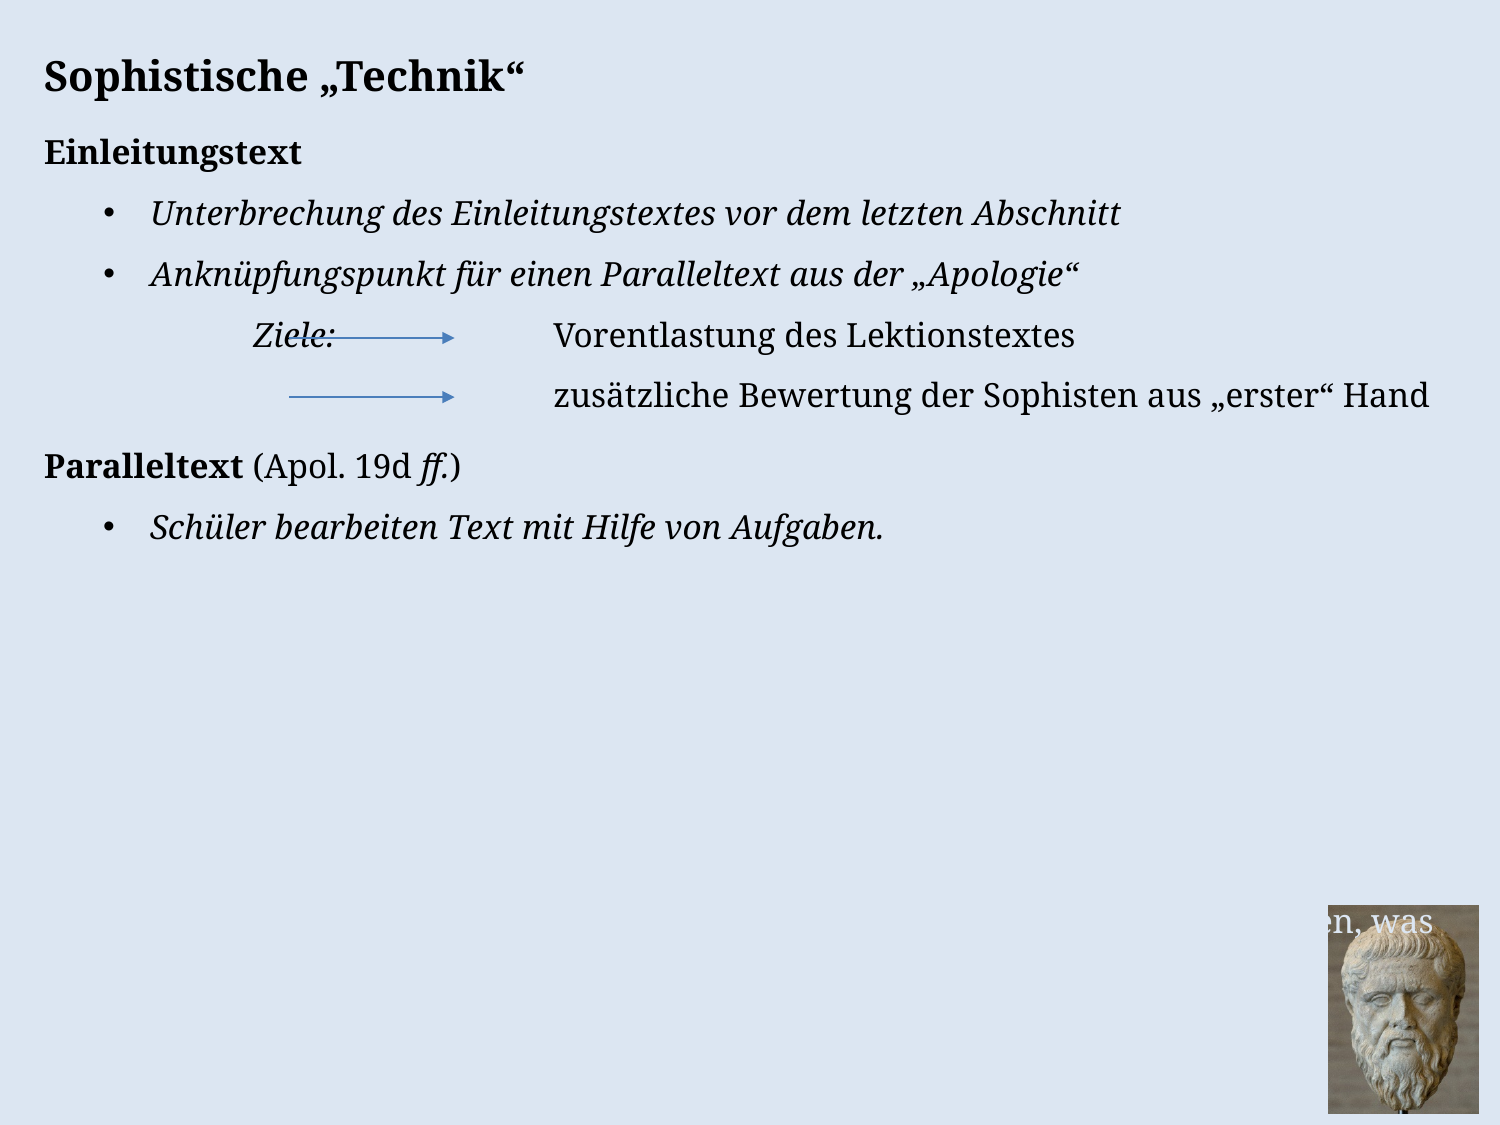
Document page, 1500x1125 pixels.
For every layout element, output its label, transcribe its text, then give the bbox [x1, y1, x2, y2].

picture [1328, 904, 1479, 1114]
text_box Sophistische „Technik“ Einleitungstext Unterbrechung des Einleitungstextes vor dem letzten Abschnitt Anknüpfungspunkt für einen Paralleltext aus der „Apologie“ Ziele: Vorentlastung des Lektionstextes zusätzliche Bewertung der Sophisten aus „erster“ Hand Paralleltext (Apol. 19d ff.) Schüler bearbeiten Text mit Hilfe von Aufgaben. Lektionstext Beobachtung zur äußeren Erscheinungsform: keine dialogische Struktur Texterschließung mit Hilfe von Fragen / Aufgaben: 1. Abschnitt: Händler und Krämer, aber auch die Käufer wissen nicht, ob die Waren gut oder schlecht für den Körper sind. 2. Abschnitt: Vergleich mit Sophisten, die ebenso wenig wie die „Käufer“ von deren Lehrgegenständen wissen, was gut oder schlecht für die Seele ist [29, 42, 1479, 988]
